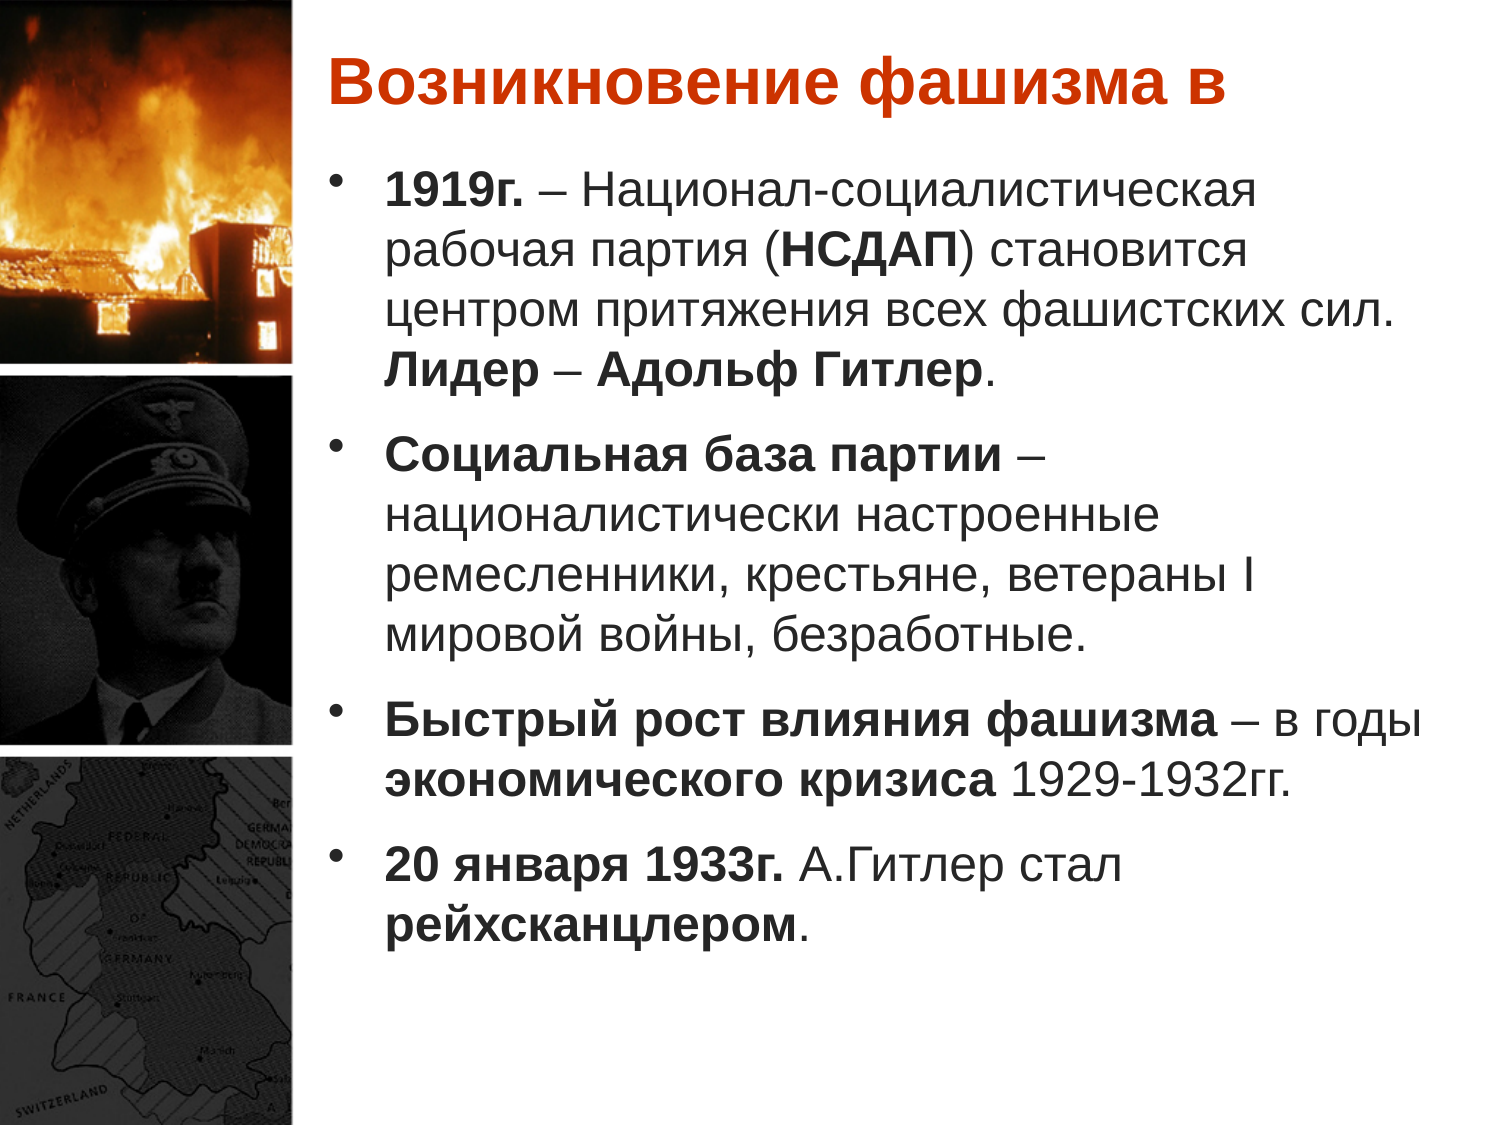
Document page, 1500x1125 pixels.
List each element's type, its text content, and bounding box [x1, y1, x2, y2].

list 1919г. – Национал-социалистическая рабочая партия (НСДАП) становится центром притяжения всех фашистских сил. Лидер – Адольф Гитлер. Социальная база партии – националистически настроенные ремесленники, крестьяне, ветераны I мировой войны, безработные. Быстрый рост влияния фашизма – в годы экономического кризиса 1929-1932гг. 20 января 1933г. А.Гитлер стал рейхсканцлером. [312, 148, 1471, 1106]
picture [0, 0, 1500, 1125]
title Возникновение фашизма в [312, 18, 1471, 138]
